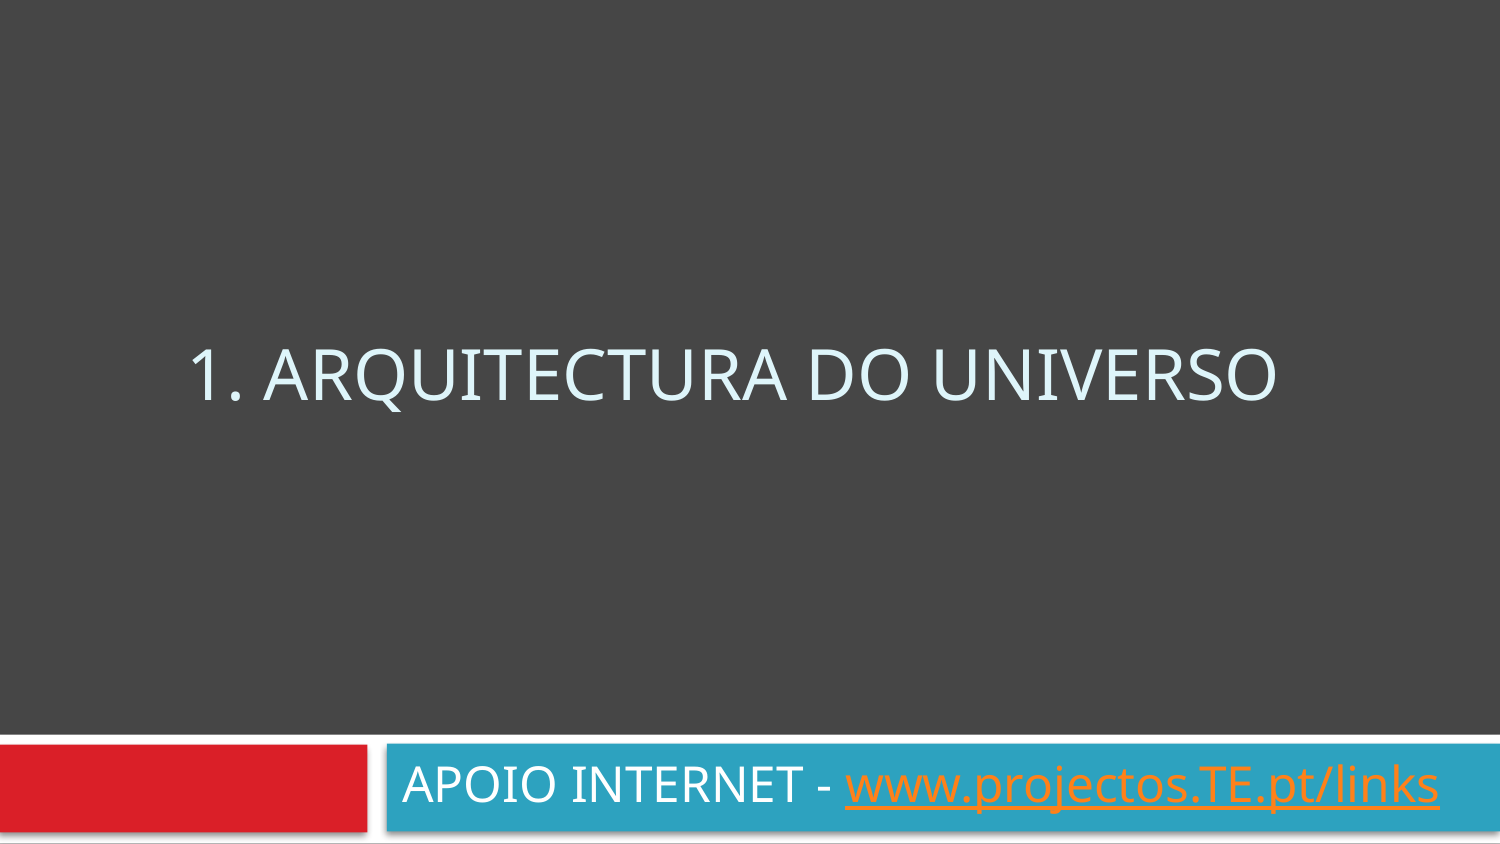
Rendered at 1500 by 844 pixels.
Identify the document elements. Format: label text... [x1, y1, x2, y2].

title 1. ARQUITECTURA DO UNIVERSO [171, 266, 1450, 422]
subtitle APOIO INTERNET - www.projectos.TE.pt/links [387, 744, 1457, 829]
